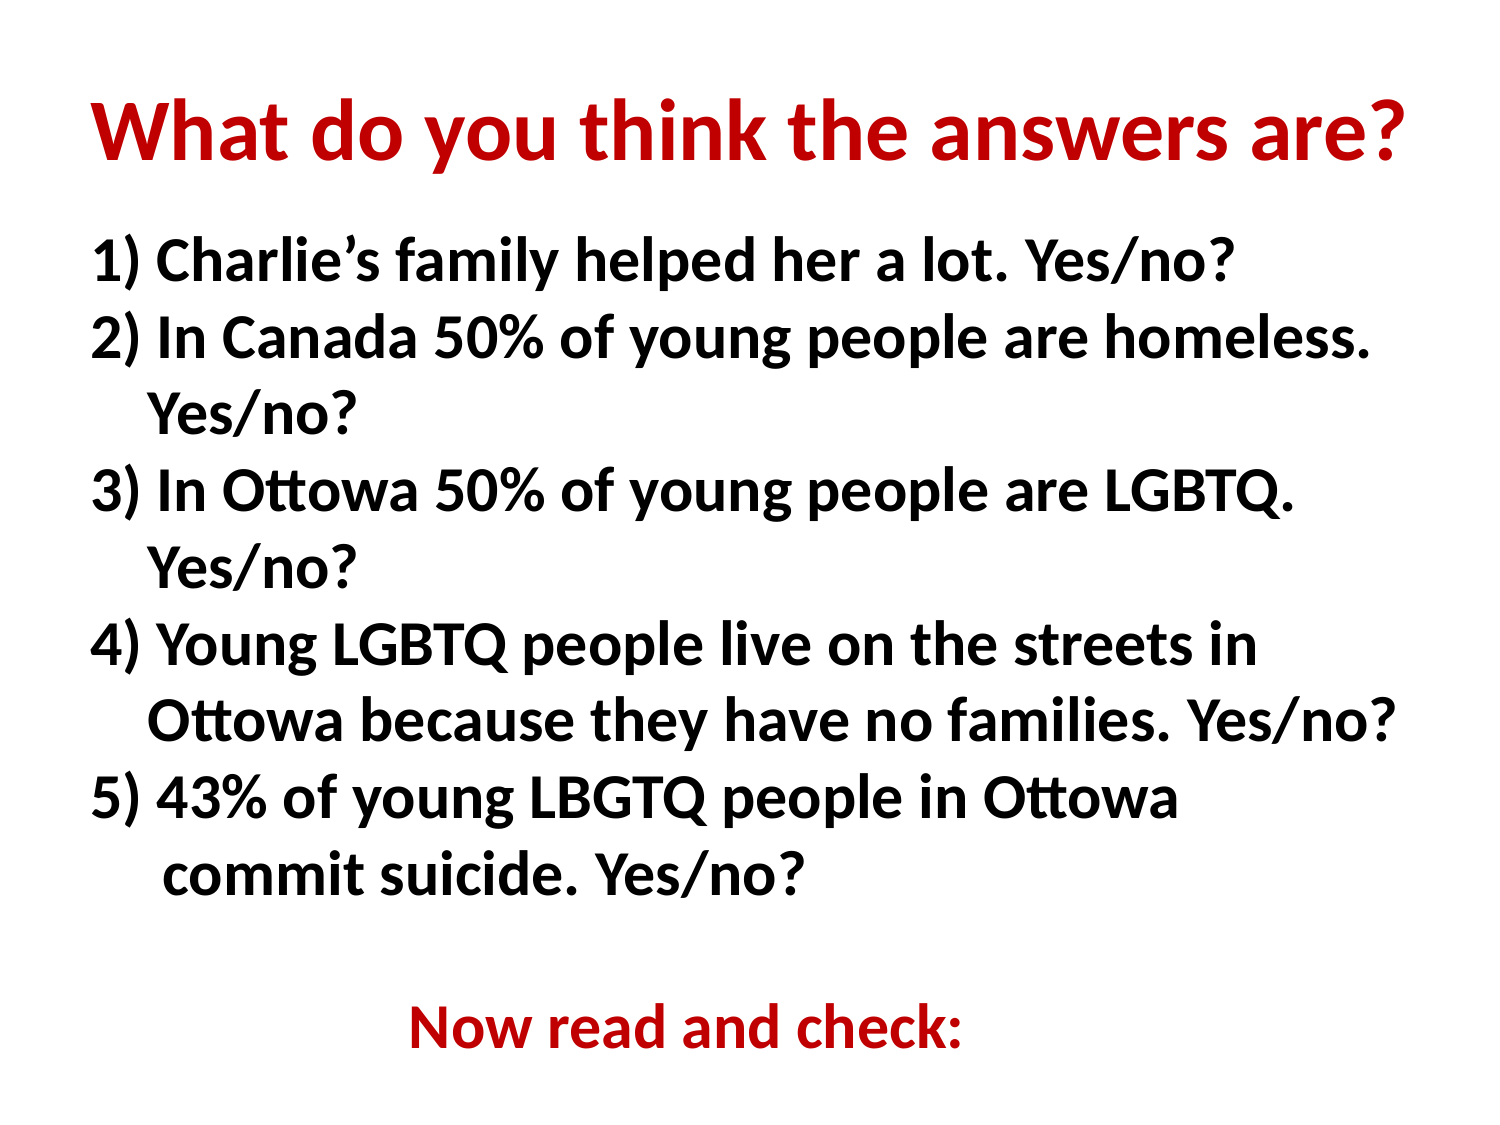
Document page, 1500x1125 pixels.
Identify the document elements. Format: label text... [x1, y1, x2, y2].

list 1) Charlie’s family helped her a lot. Yes/no? 2) In Canada 50% of young people are homeless. Yes/no? 3) In Ottowa 50% of young people are LGBTQ. Yes/no? 4) Young LGBTQ people live on the streets in Ottowa because they have no families. Yes/no? 5) 43% of young LBGTQ people in Ottowa commit suicide. Yes/no? Now read and check: [75, 149, 1425, 1125]
title What do you think the answers are? [75, 45, 1425, 149]
